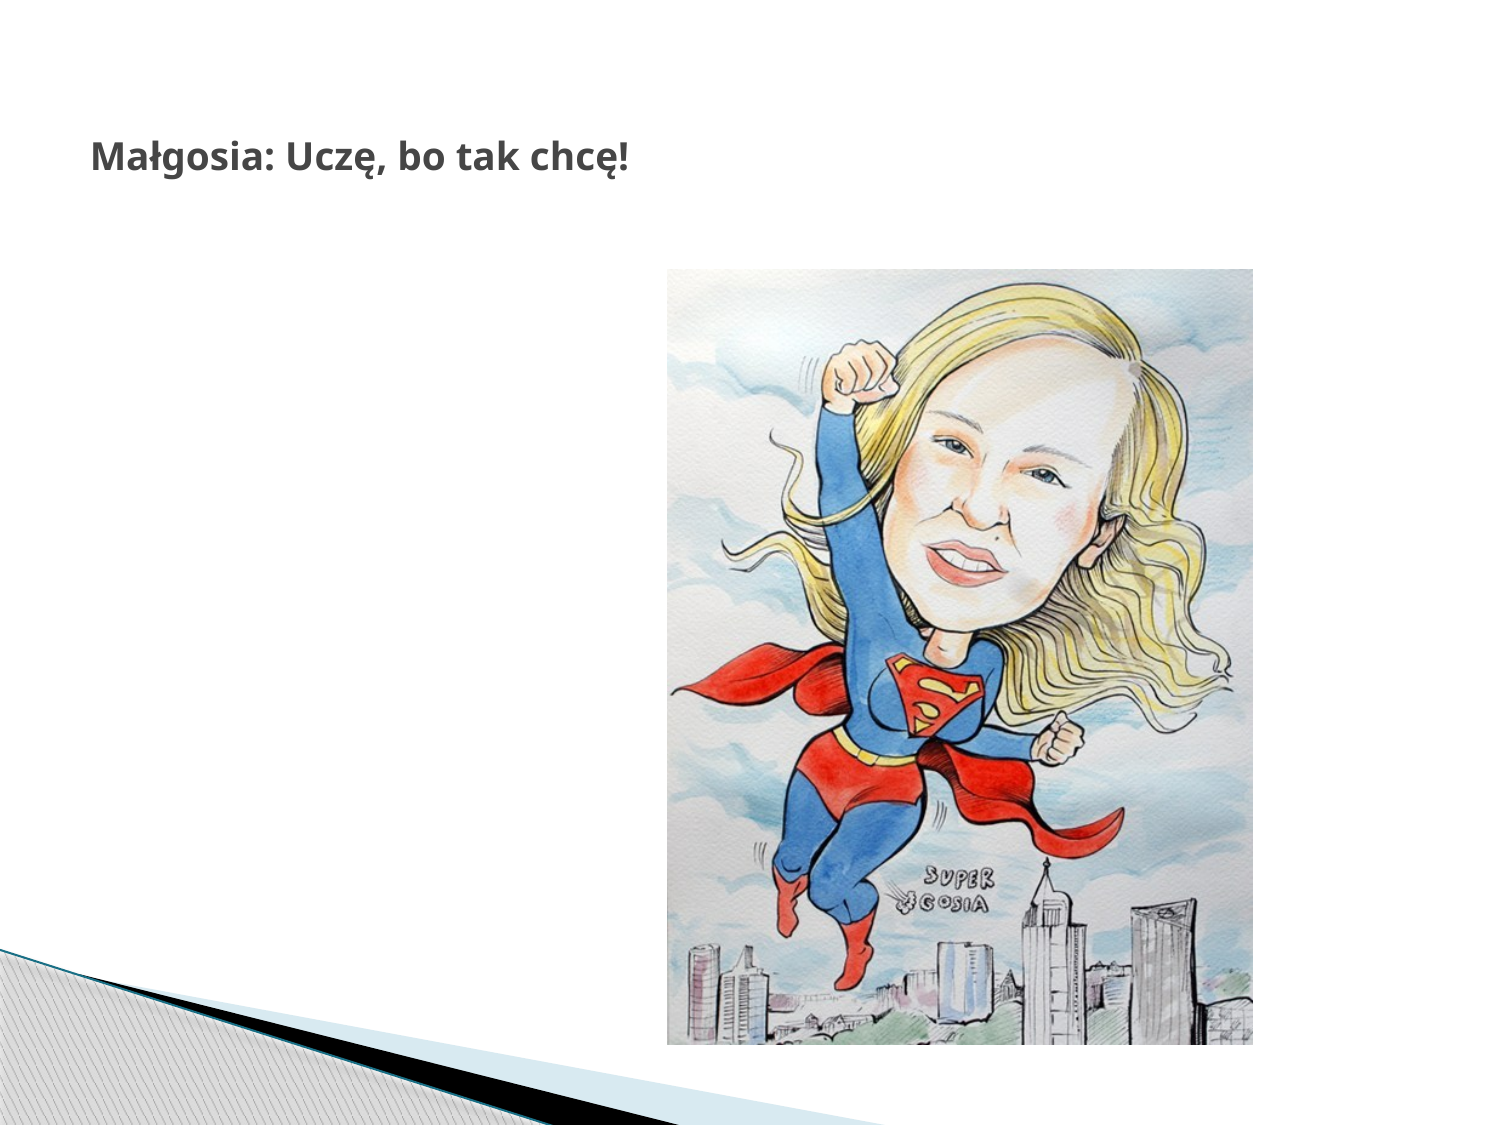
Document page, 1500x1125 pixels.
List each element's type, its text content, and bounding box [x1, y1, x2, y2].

title Małgosia: Uczę, bo tak chcę! [75, 45, 1425, 233]
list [667, 269, 1253, 1045]
